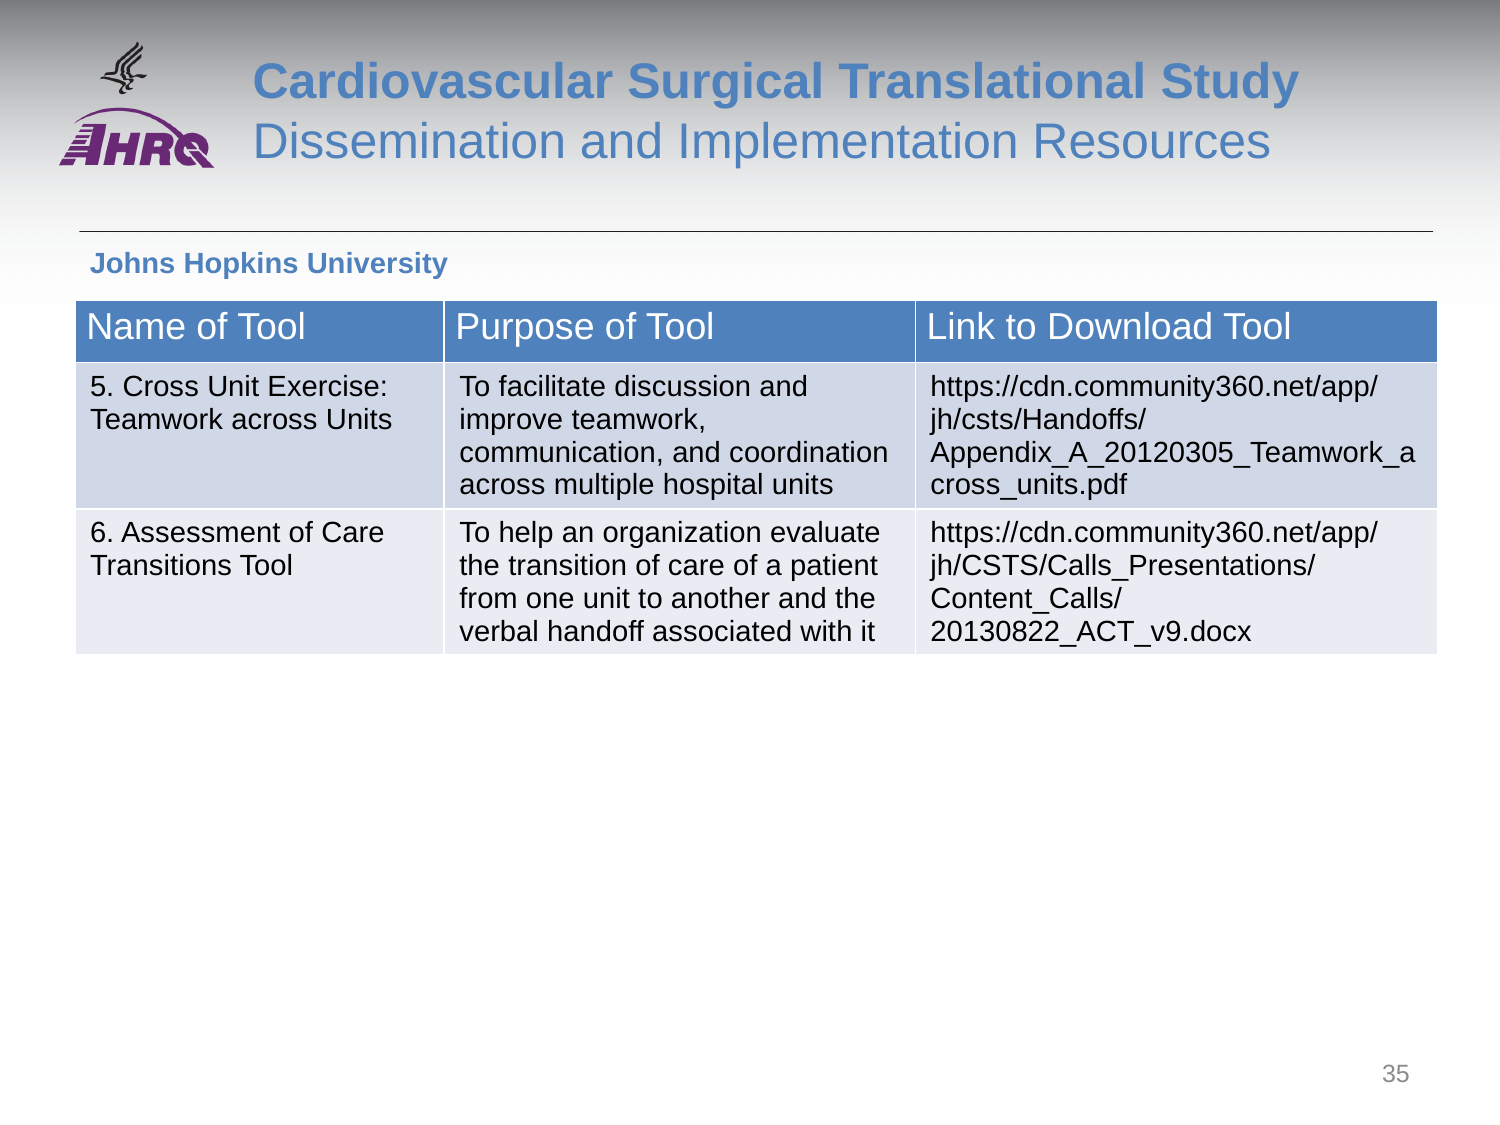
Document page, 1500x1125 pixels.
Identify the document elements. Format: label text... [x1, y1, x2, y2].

table_cell 6. Assessment of Care Transitions Tool [76, 510, 443, 654]
table_cell 5. Cross Unit Exercise: Teamwork across Units [76, 363, 443, 508]
slide_number 35 [1074, 1042, 1425, 1103]
table_header Link to Download Tool [916, 301, 1437, 362]
table_cell To facilitate discussion and improve teamwork, communication, and coordination across multiple hospital units [445, 363, 915, 508]
title Cardiovascular Surgical Translational Study Dissemination and Implementation Resources [237, 37, 1498, 225]
table_cell https://cdn.community360.net/app/jh/CSTS/Calls_Presentations/Content_Calls/20130822_ACT_v9.docx [916, 510, 1437, 654]
text_box Johns Hopkins University [74, 237, 1113, 288]
picture [0, 0, 1500, 1125]
table_cell To help an organization evaluate the transition of care of a patient from one unit to another and the verbal handoff associated with it [445, 510, 915, 654]
table_header Name of Tool [76, 301, 443, 362]
table_cell https://cdn.community360.net/app/jh/csts/Handoffs/Appendix_A_20120305_Teamwork_across_units.pdf [916, 363, 1437, 508]
table_header Purpose of Tool [445, 301, 915, 362]
